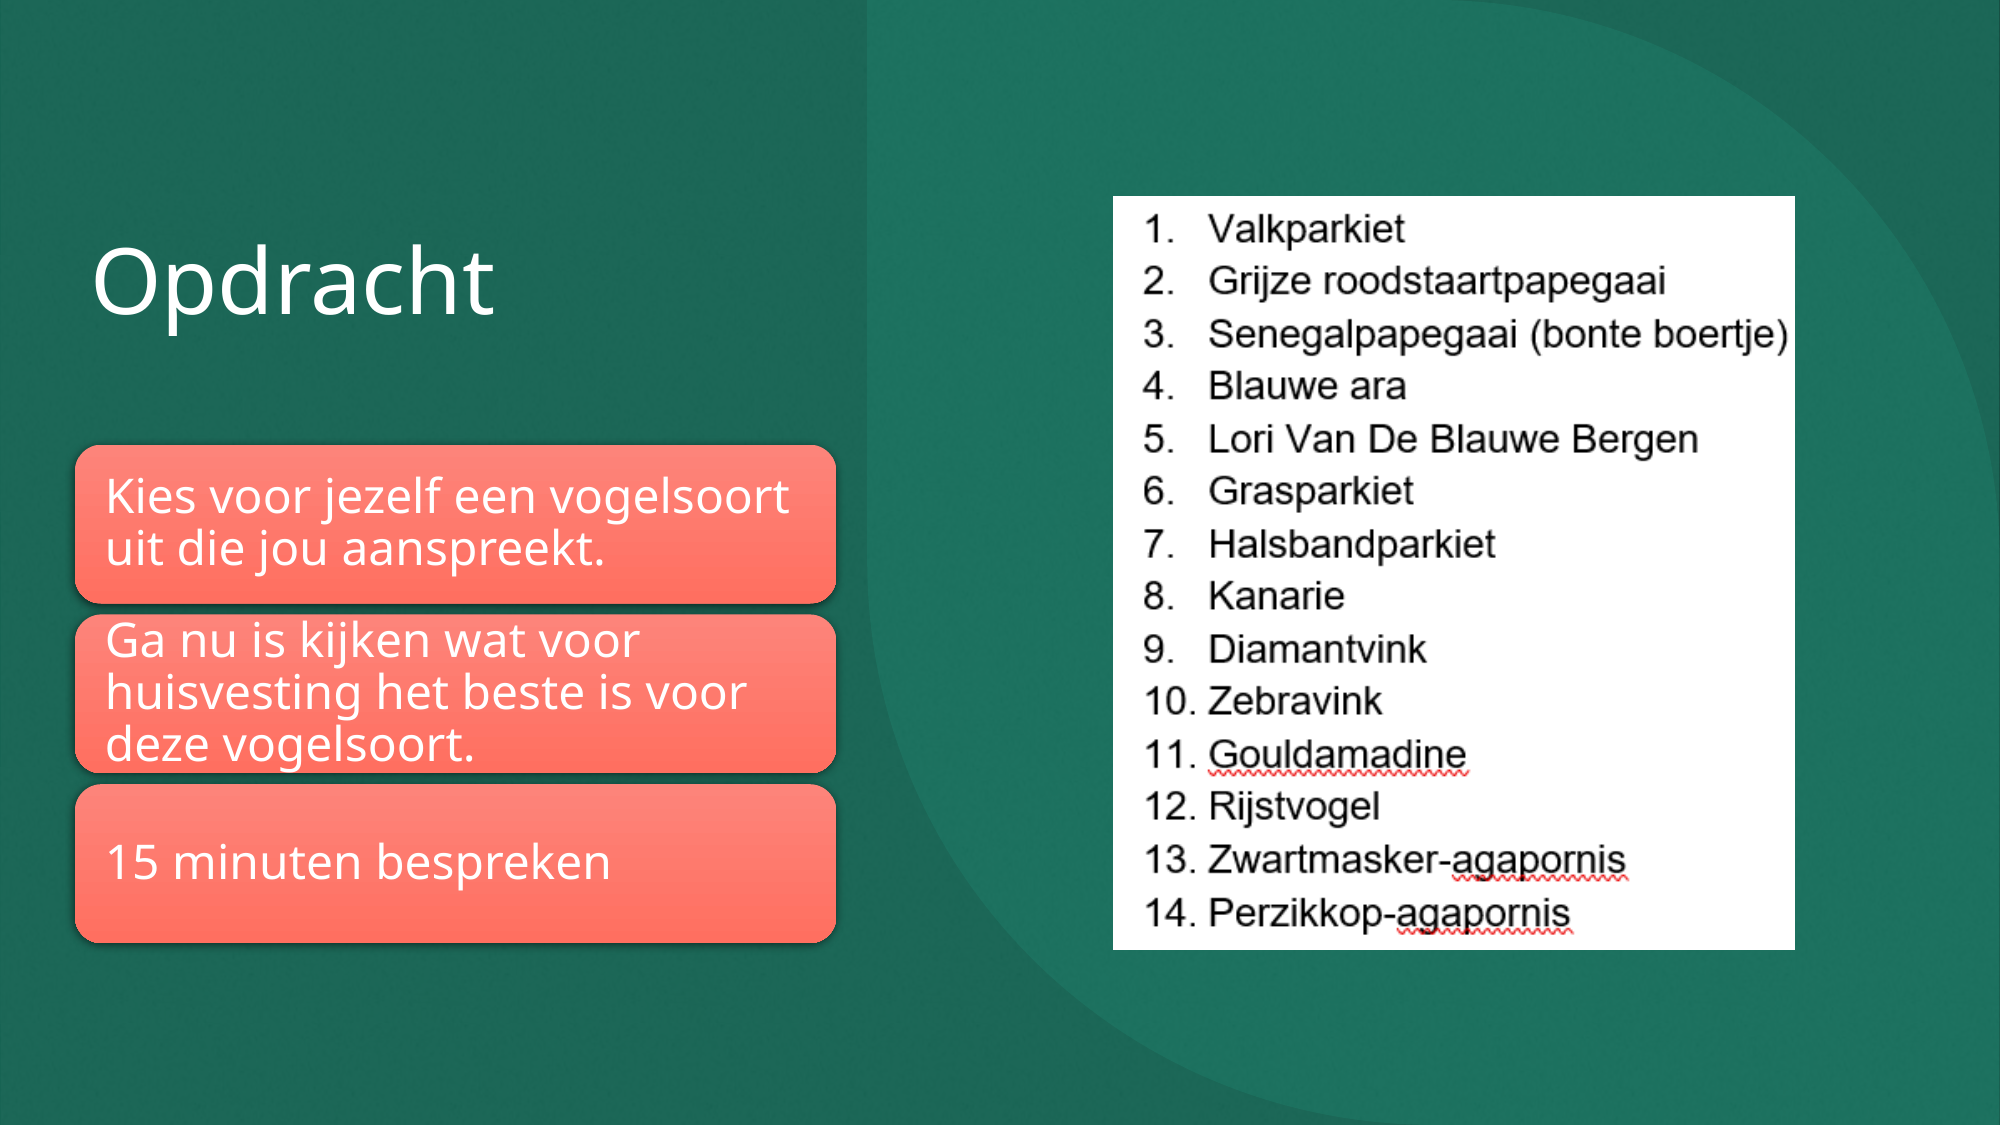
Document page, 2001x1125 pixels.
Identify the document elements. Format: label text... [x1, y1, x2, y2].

picture [1113, 196, 1795, 950]
text_box [0, 0, 2000, 1125]
title Opdracht [75, 124, 837, 342]
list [74, 374, 837, 1013]
